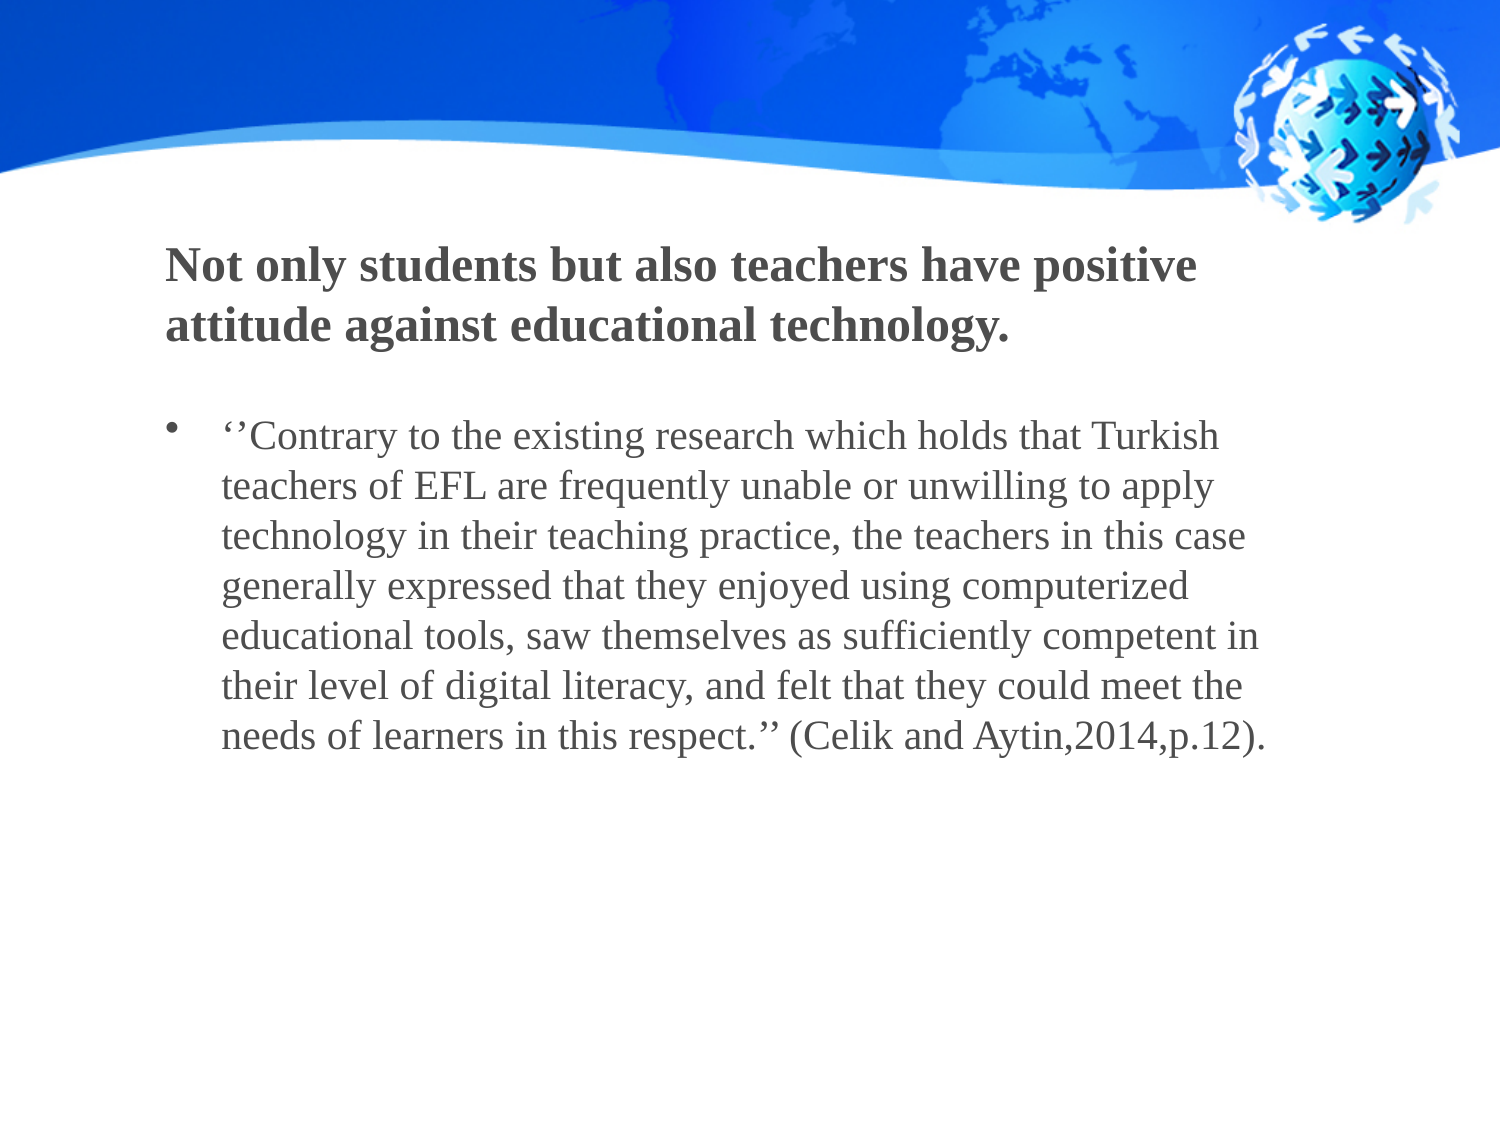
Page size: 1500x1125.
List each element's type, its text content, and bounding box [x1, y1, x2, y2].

list ‘’Contrary to the existing research which holds that Turkish teachers of EFL are frequently unable or unwilling to apply technology in their teaching practice, the teachers in this case generally expressed that they enjoyed using computerized educational tools, saw themselves as sufficiently competent in their level of digital literacy, and felt that they could meet the needs of learners in this respect.’’ (Celik and Aytin,2014,p.12). [149, 399, 1351, 1088]
picture [0, 0, 1500, 1125]
title Not only students but also teachers have positive attitude against educational technology. [149, 232, 1351, 351]
